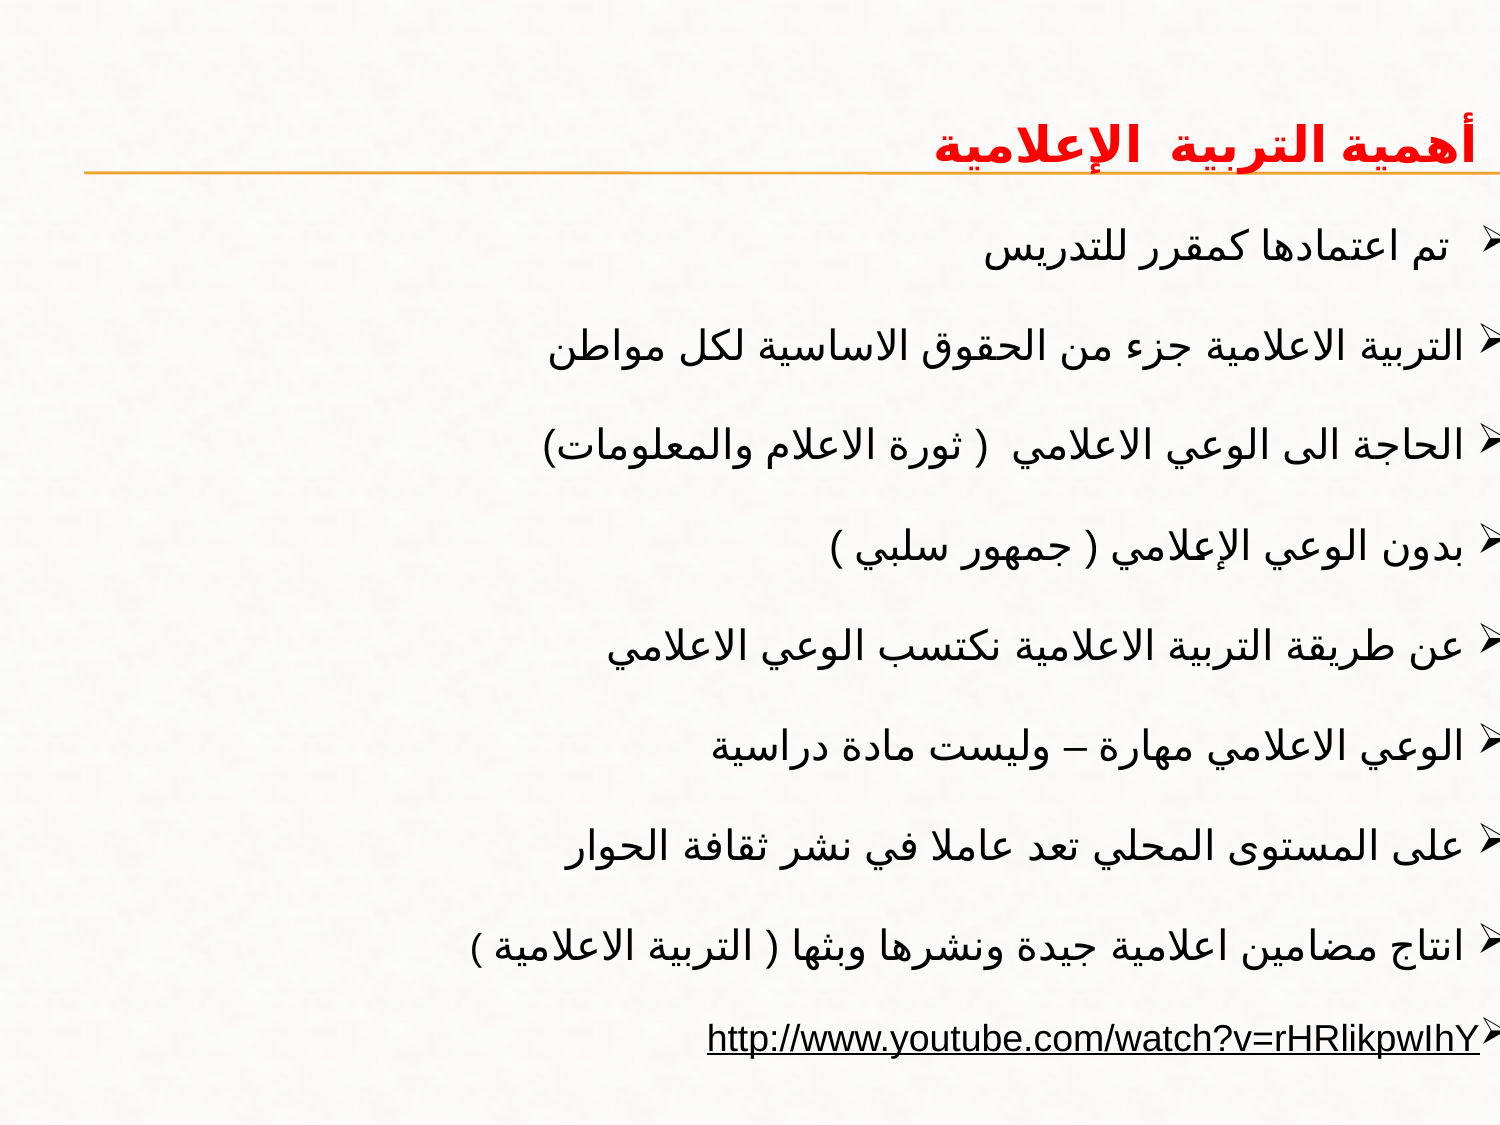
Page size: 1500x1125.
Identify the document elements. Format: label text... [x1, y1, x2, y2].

text_box تم اعتمادها كمقرر للتدريس التربية الاعلامية جزء من الحقوق الاساسية لكل مواطن الحاجة الى الوعي الاعلامي ( ثورة الاعلام والمعلومات) بدون الوعي الإعلامي ( جمهور سلبي ) عن طريقة التربية الاعلامية نكتسب الوعي الاعلامي الوعي الاعلامي مهارة – وليست مادة دراسية على المستوى المحلي تعد عاملا في نشر ثقافة الحوار انتاج مضامين اعلامية جيدة ونشرها وبثها ( التربية الاعلامية ) http://www.youtube.com/watch?v=rHRlikpwIhY [444, 210, 1500, 1066]
text_box أهمية التربية الإعلامية [904, 105, 1493, 181]
